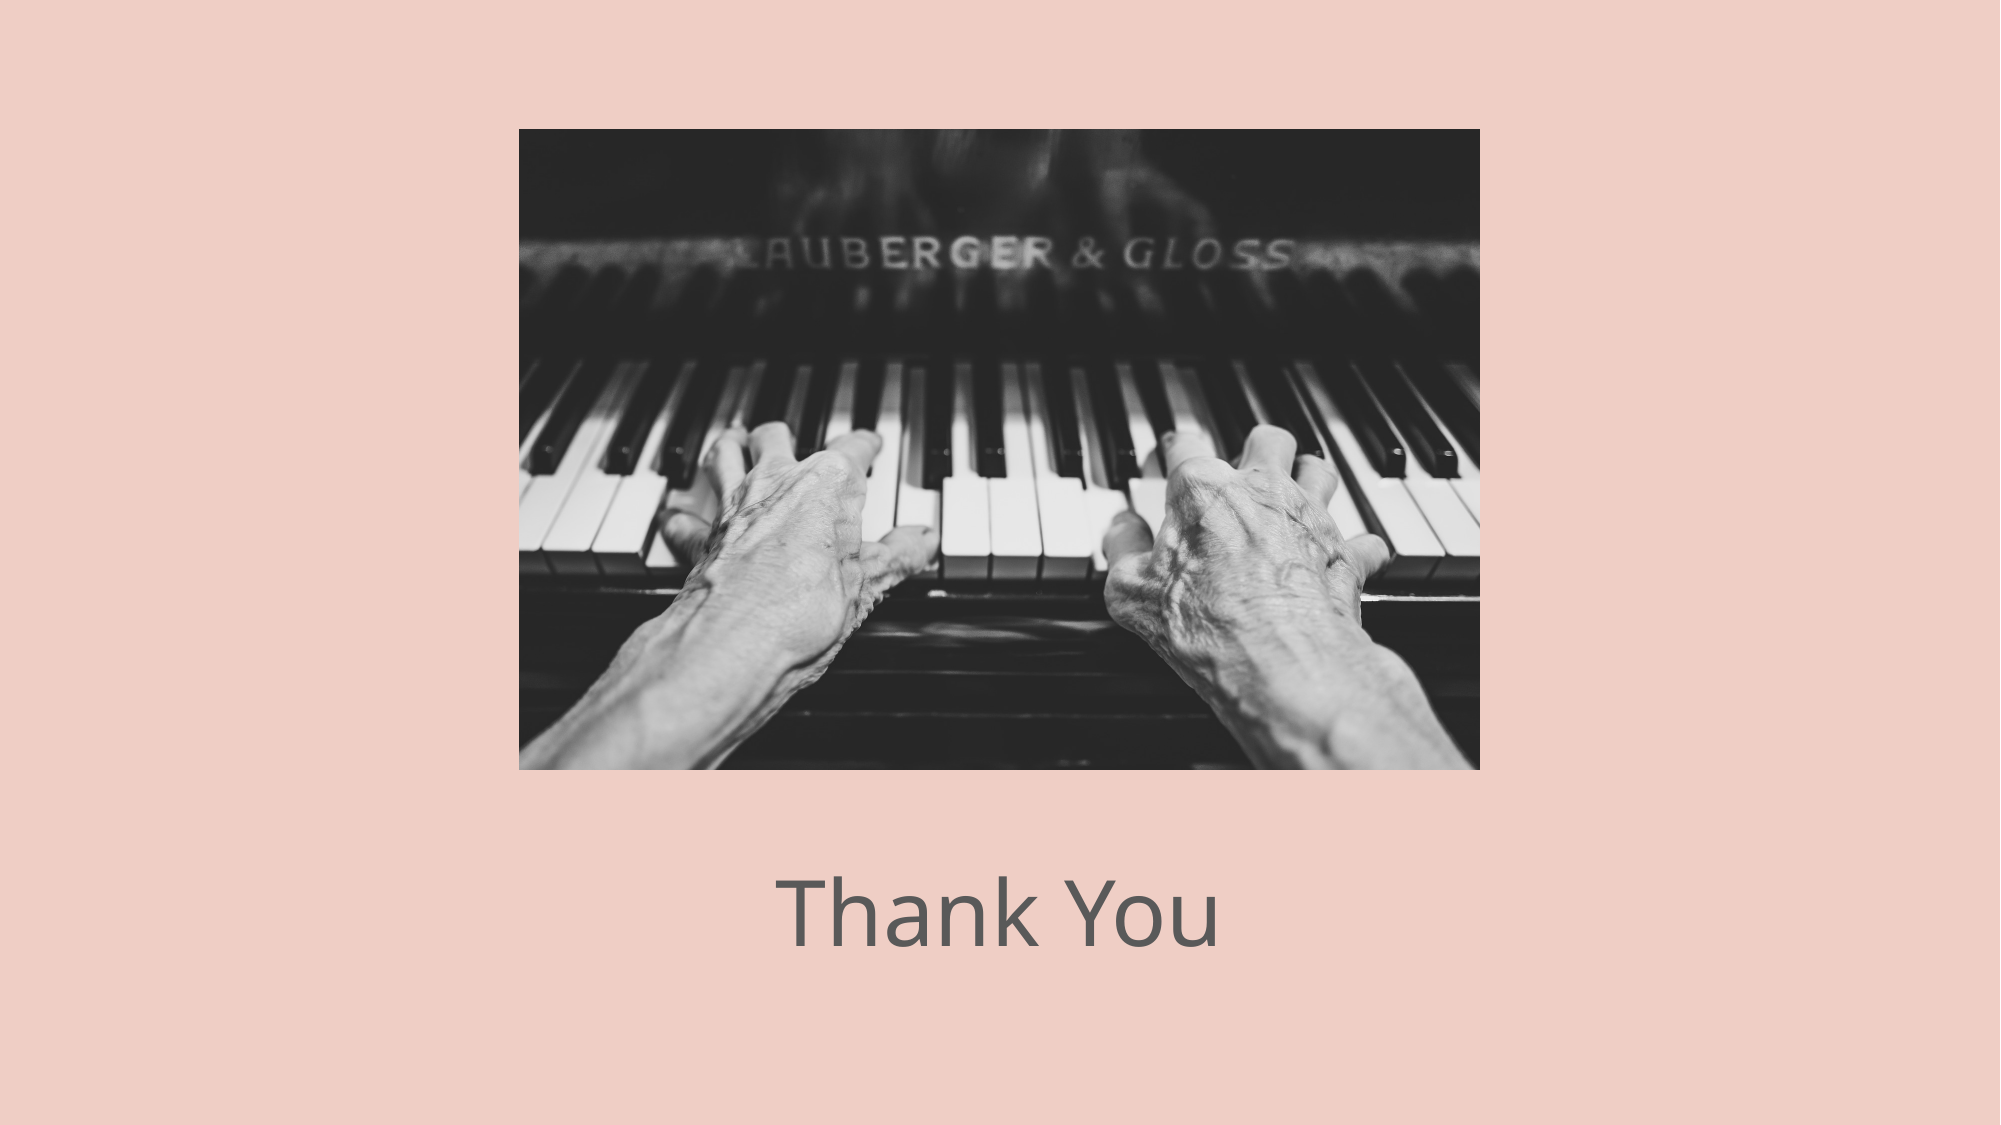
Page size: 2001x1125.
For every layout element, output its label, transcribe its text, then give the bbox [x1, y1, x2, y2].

picture [519, 129, 1480, 770]
text_box Thank You [759, 847, 1241, 973]
